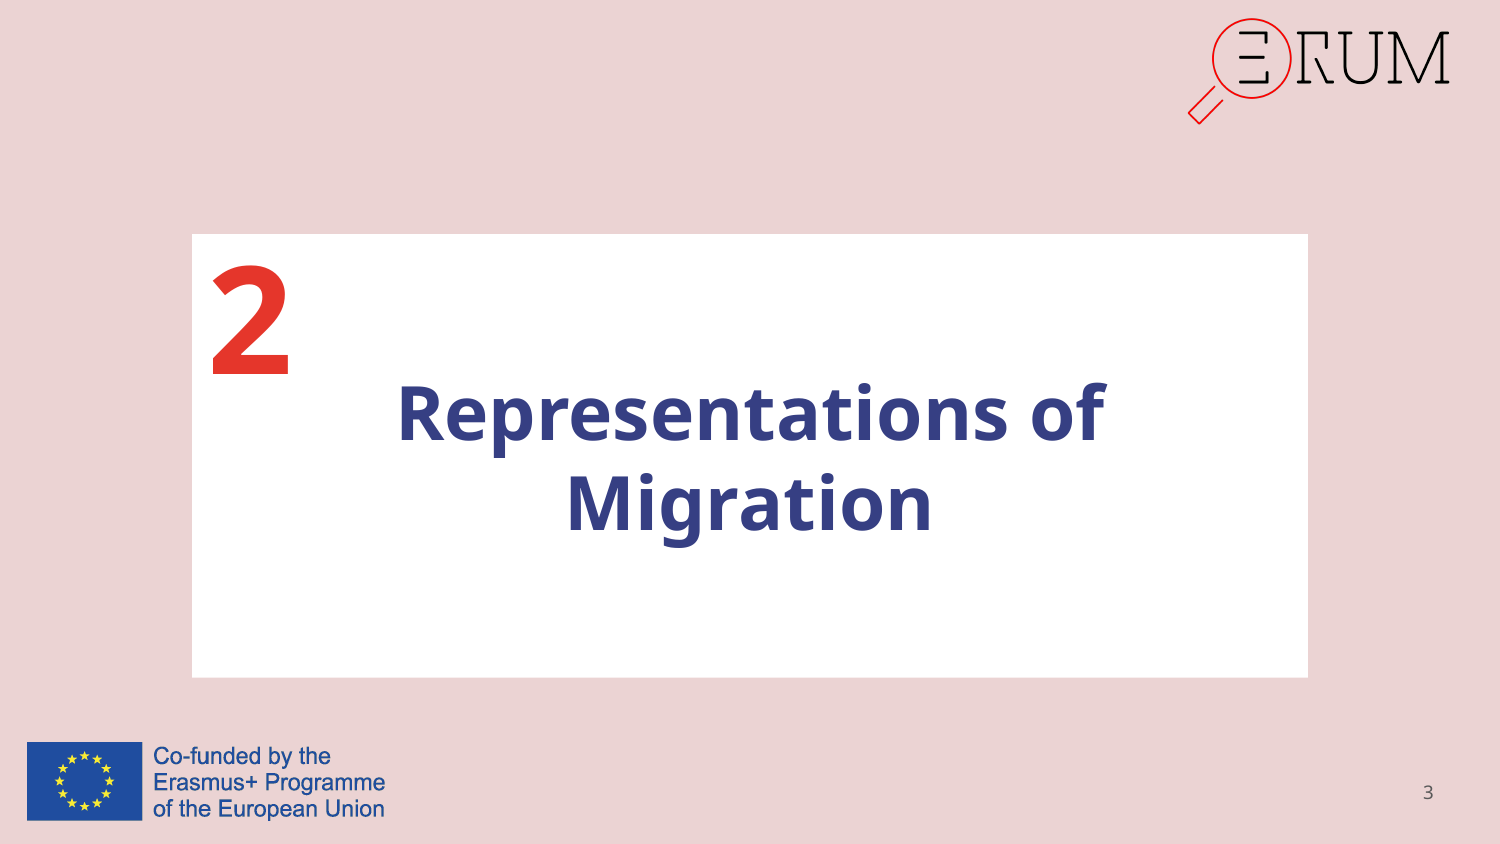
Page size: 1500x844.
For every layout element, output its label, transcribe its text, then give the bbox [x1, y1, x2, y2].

picture [1136, 0, 1500, 137]
slide_number 3 [1358, 761, 1449, 826]
title Representations of Migration [192, 234, 1308, 678]
text_box 2 [192, 209, 411, 420]
picture [27, 742, 385, 821]
